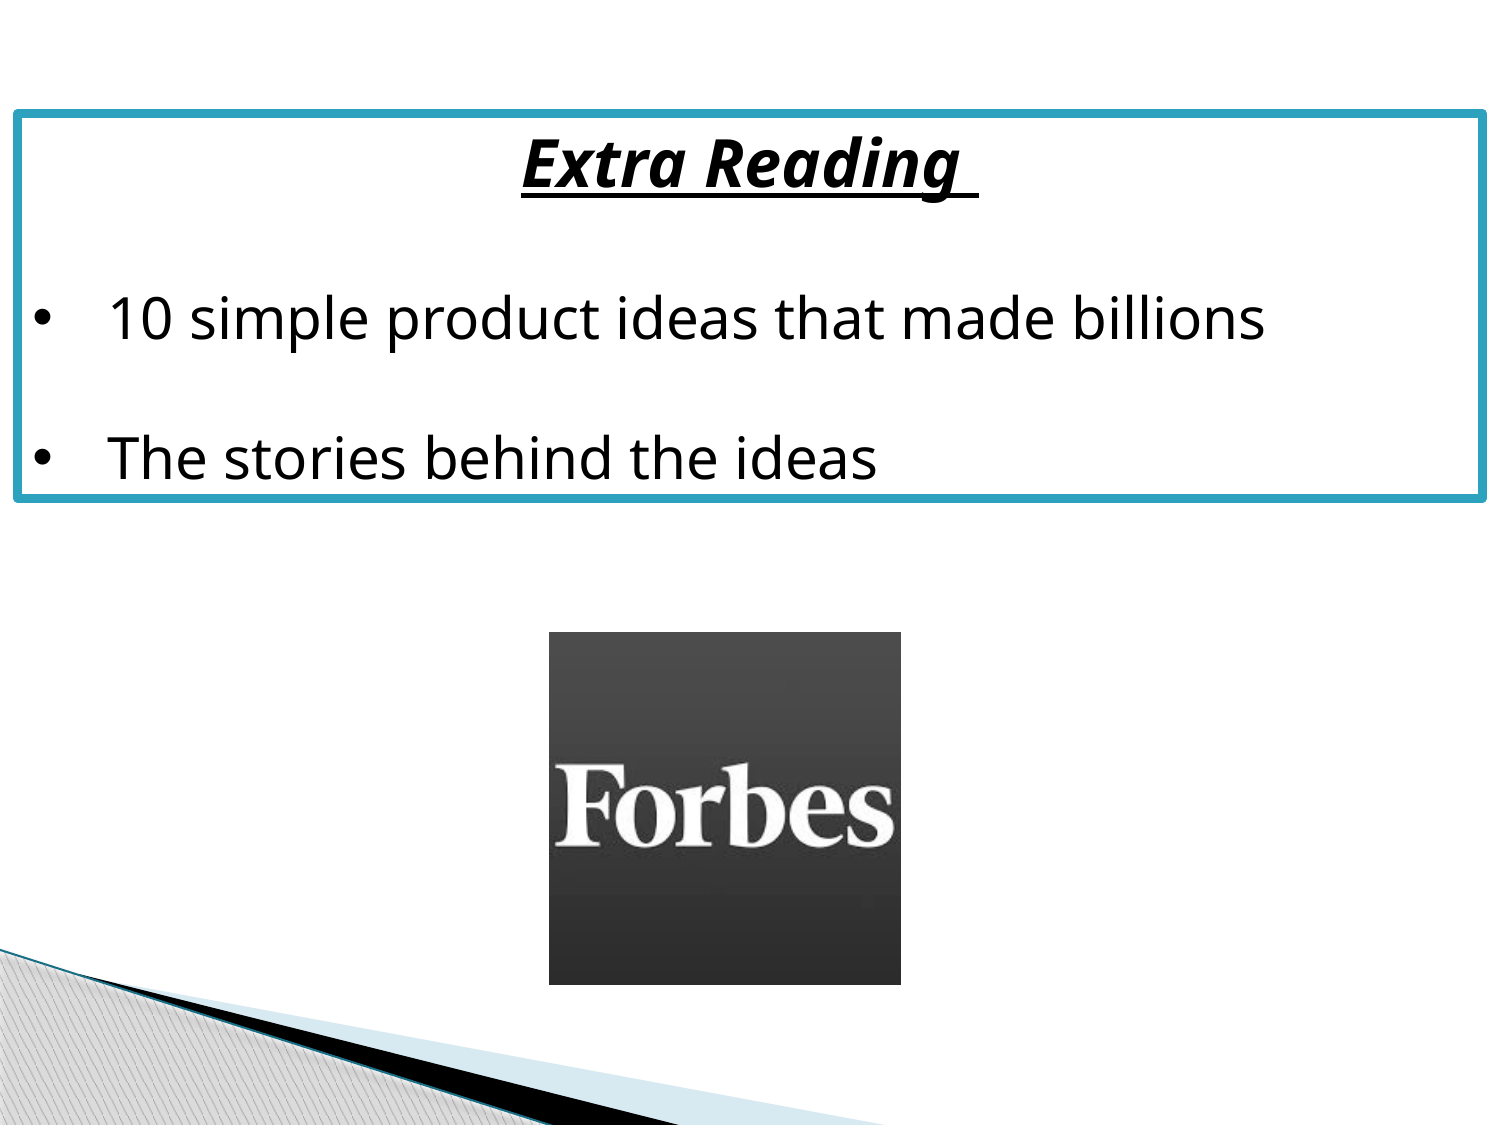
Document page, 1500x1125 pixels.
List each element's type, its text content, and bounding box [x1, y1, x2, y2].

picture [548, 632, 901, 985]
text_box Extra Reading 10 simple product ideas that made billions The stories behind the ideas [13, 109, 1487, 503]
